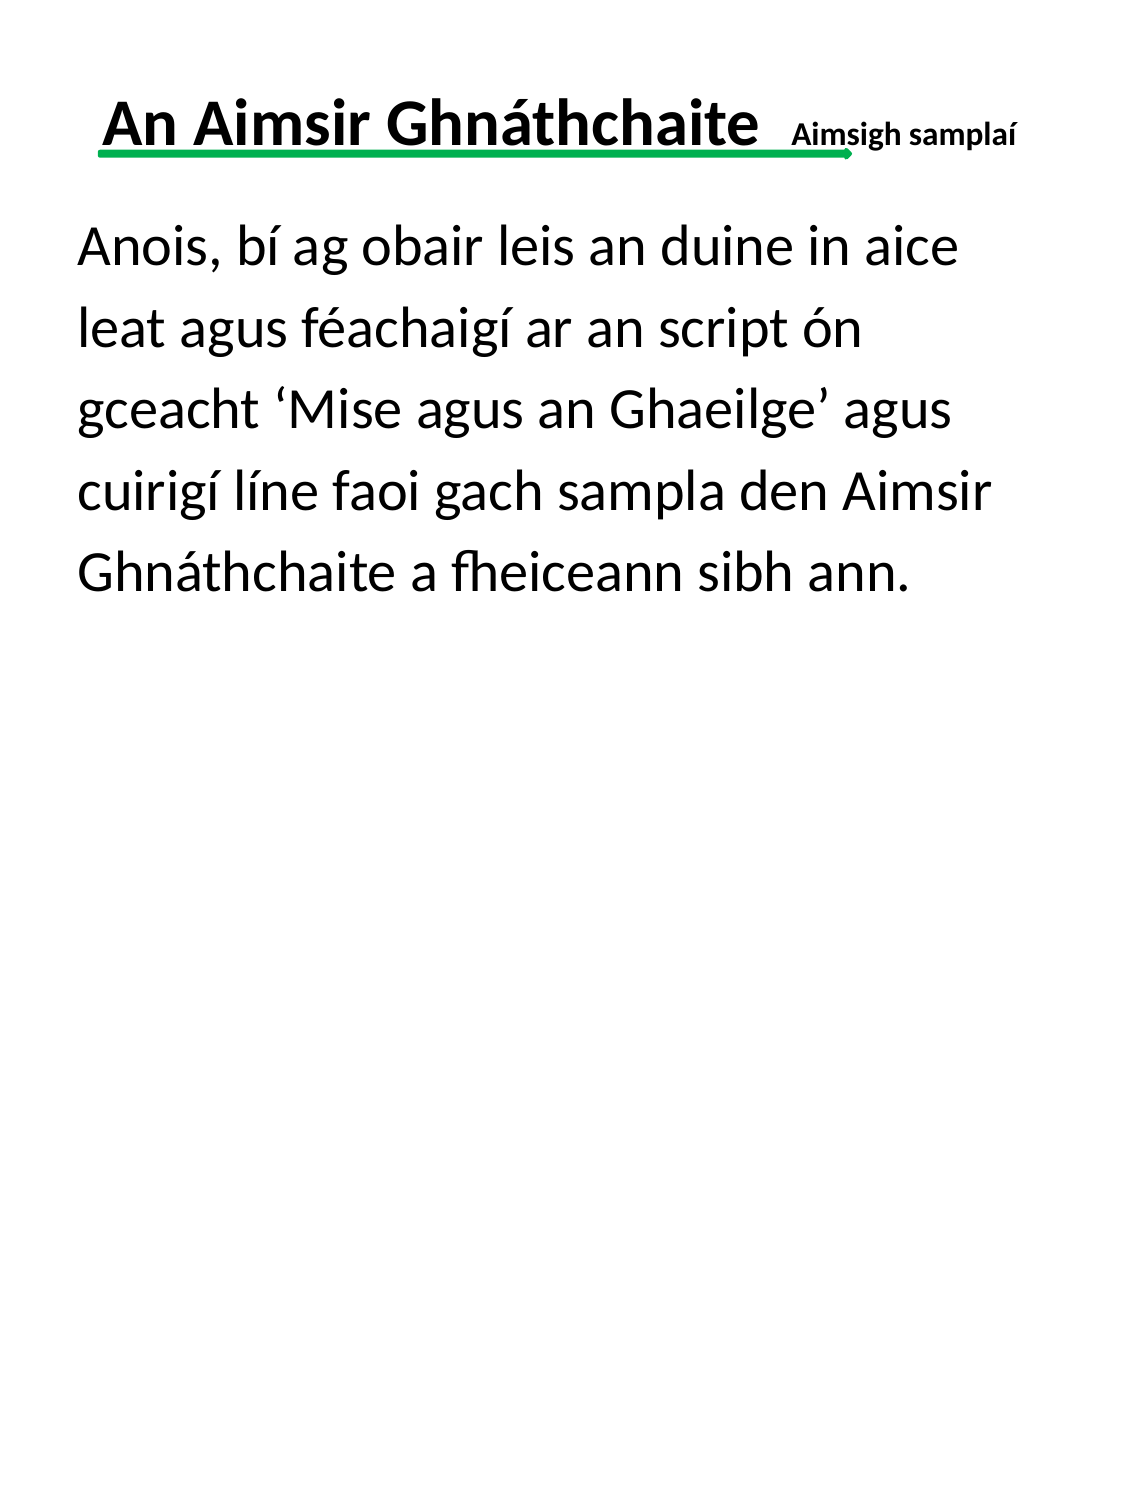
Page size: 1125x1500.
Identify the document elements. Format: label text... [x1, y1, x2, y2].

text_box [97, 148, 853, 160]
text_box An Aimsir Ghnáthchaite Aimsigh samplaí [87, 49, 1044, 188]
list Anois, bí ag obair leis an duine in aice leat agus féachaigí ar an script ón gceacht ‘Mise agus an Ghaeilge’ agus cuirigí líne faoi gach sampla den Aimsir Ghnáthchaite a fheiceann sibh ann. [62, 200, 1075, 1425]
